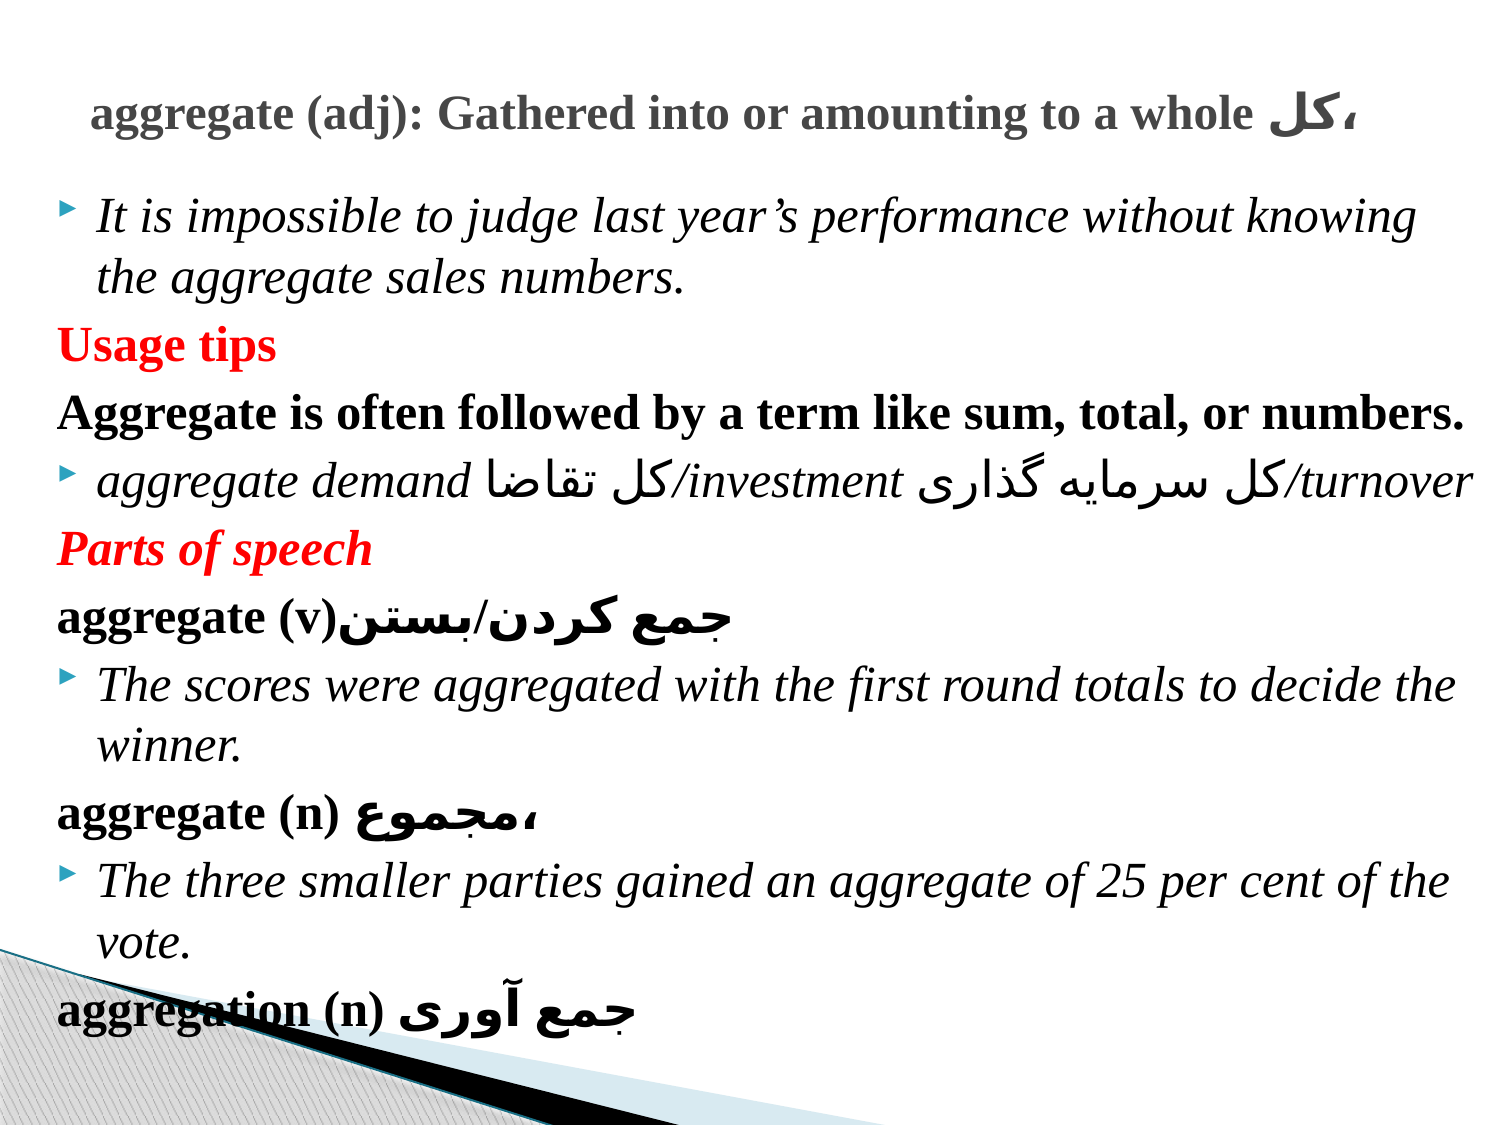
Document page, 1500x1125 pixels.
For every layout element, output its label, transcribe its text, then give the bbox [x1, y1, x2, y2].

title aggregate (adj): Gathered into or amounting to a whole کل، [75, 45, 1425, 175]
list It is impossible to judge last year’s performance without knowing the aggregate sales numbers. Usage tips Aggregate is often followed by a term like sum, total, or numbers. aggregate demand کل تقاضا/investment کل سرمایه گذاری/turnover Parts of speech aggregate (v)جمع کردن/بستن The scores were aggregated with the first round totals to decide the winner. aggregate (n) مجموع، The three smaller parties gained an aggregate of 25 per cent of the vote. aggregation (n) جمع آوری [24, 174, 1500, 1088]
